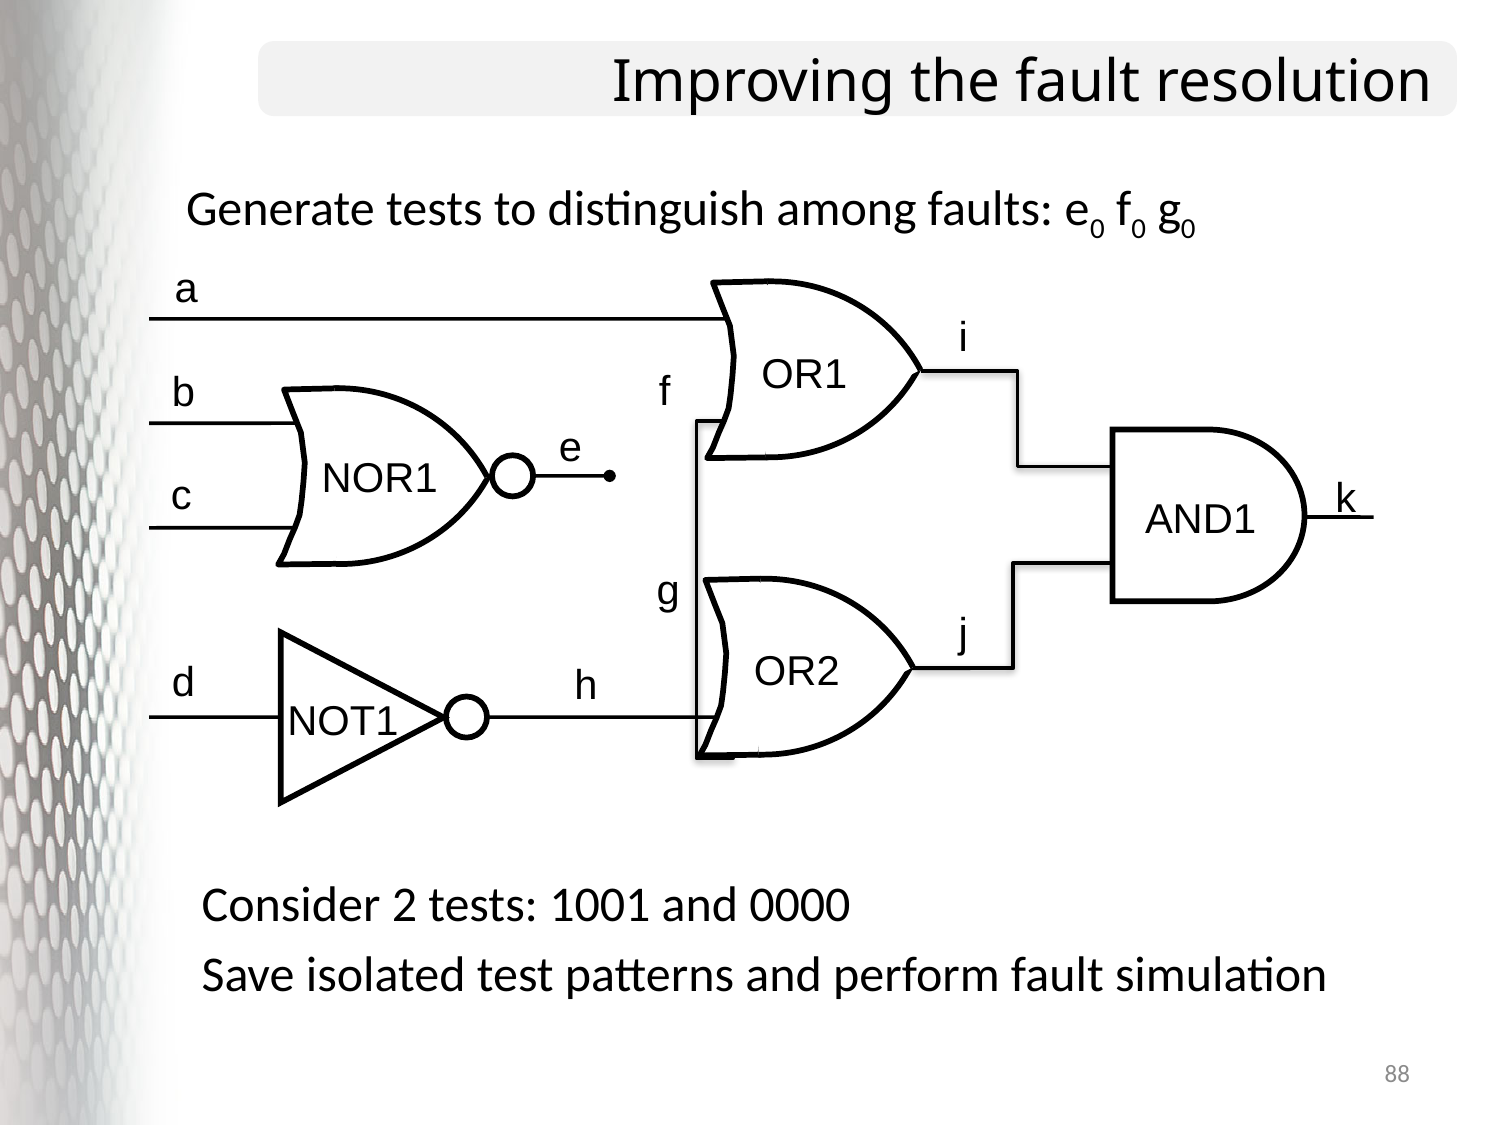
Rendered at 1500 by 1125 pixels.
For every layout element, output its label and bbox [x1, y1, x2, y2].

text_box [148, 252, 1374, 803]
title [258, 40, 1449, 117]
picture [0, 0, 200, 1125]
list [170, 167, 1463, 248]
text_box [186, 863, 1478, 1025]
slide_number [1074, 1042, 1425, 1103]
